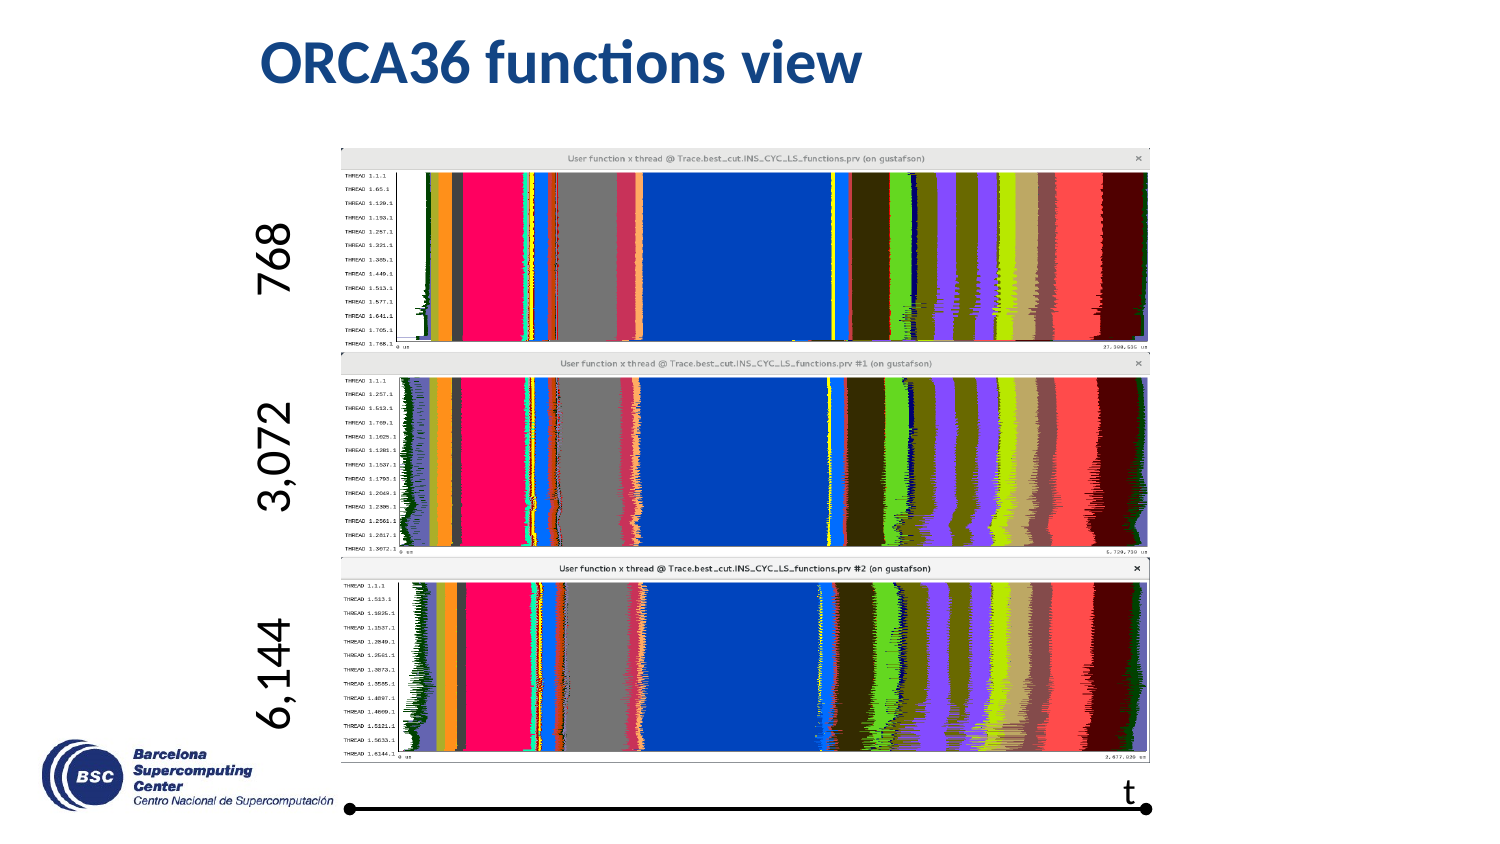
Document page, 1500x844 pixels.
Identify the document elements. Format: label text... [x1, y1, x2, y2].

text_box t [1111, 771, 1148, 818]
text_box 3,072 [234, 387, 307, 526]
text_box 6,144 [234, 604, 307, 743]
text_box 768 [234, 209, 307, 309]
title ORCA36 functions view [0, 23, 1125, 98]
picture [0, 0, 1500, 844]
